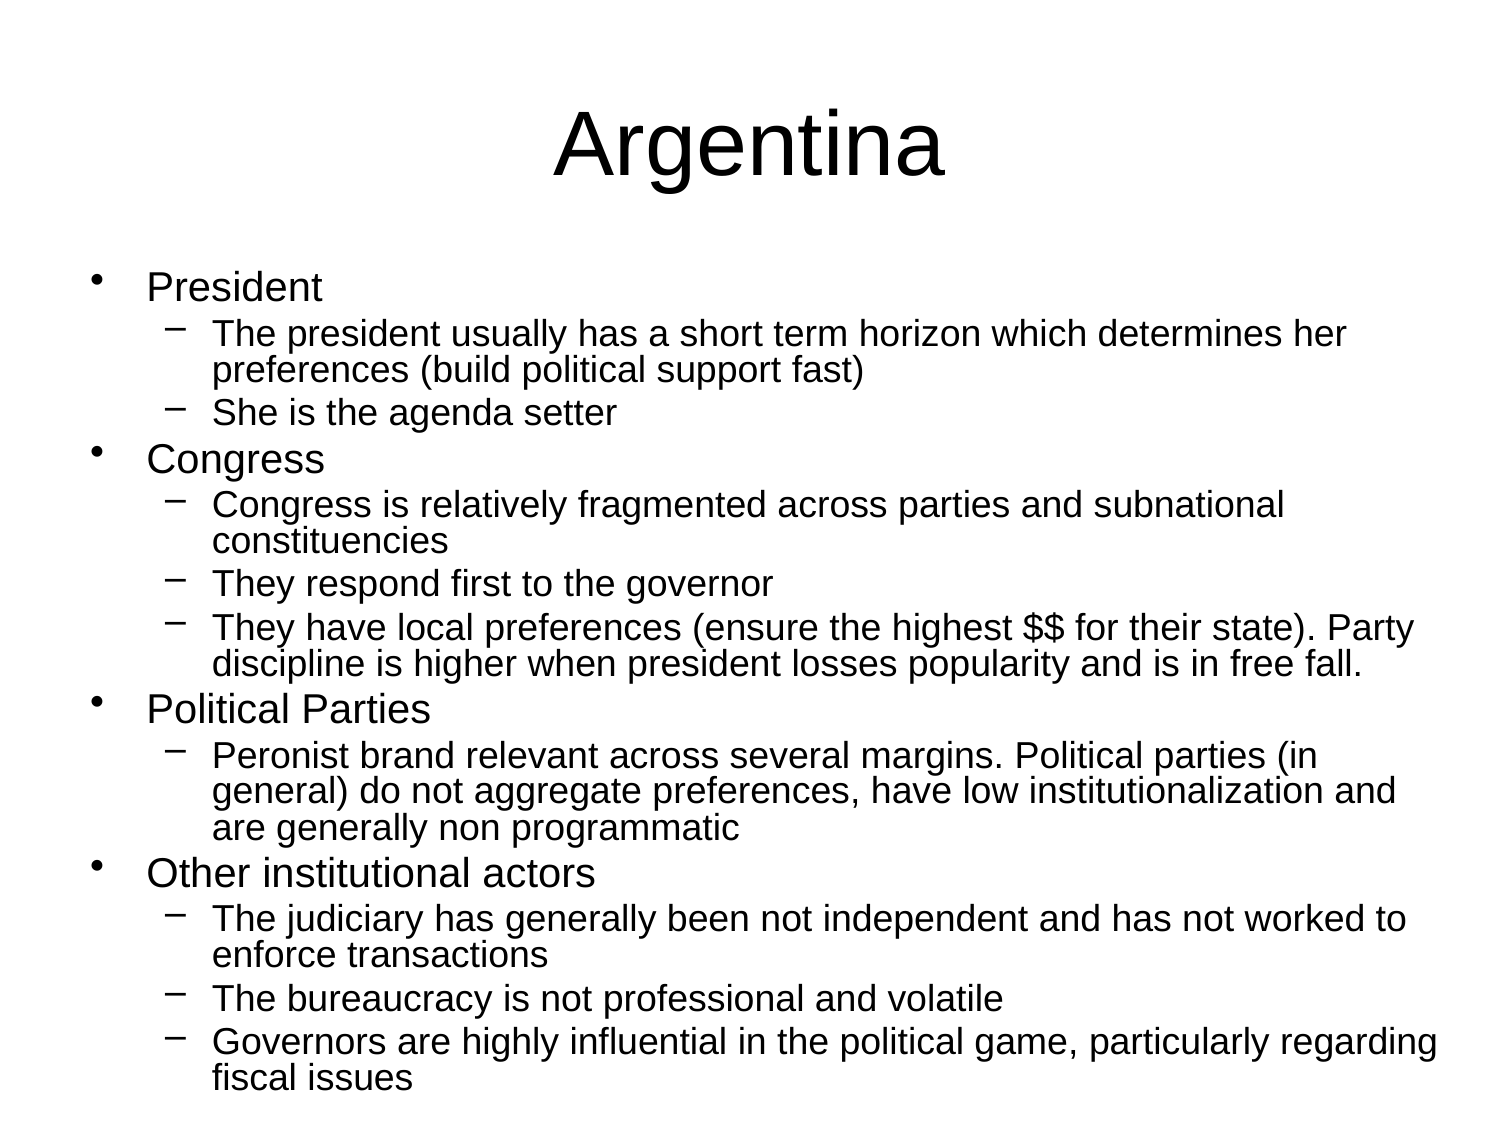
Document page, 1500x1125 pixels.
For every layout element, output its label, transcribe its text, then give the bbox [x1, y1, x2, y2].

list President The president usually has a short term horizon which determines her preferences (build political support fast) She is the agenda setter Congress Congress is relatively fragmented across parties and subnational constituencies They respond first to the governor They have local preferences (ensure the highest $$ for their state). Party discipline is higher when president losses popularity and is in free fall. Political Parties Peronist brand relevant across several margins. Political parties (in general) do not aggregate preferences, have low institutionalization and are generally non programmatic Other institutional actors The judiciary has generally been not independent and has not worked to enforce transactions The bureaucracy is not professional and volatile Governors are highly influential in the political game, particularly regarding fiscal issues [74, 262, 1471, 1095]
title Argentina [74, 44, 1426, 233]
